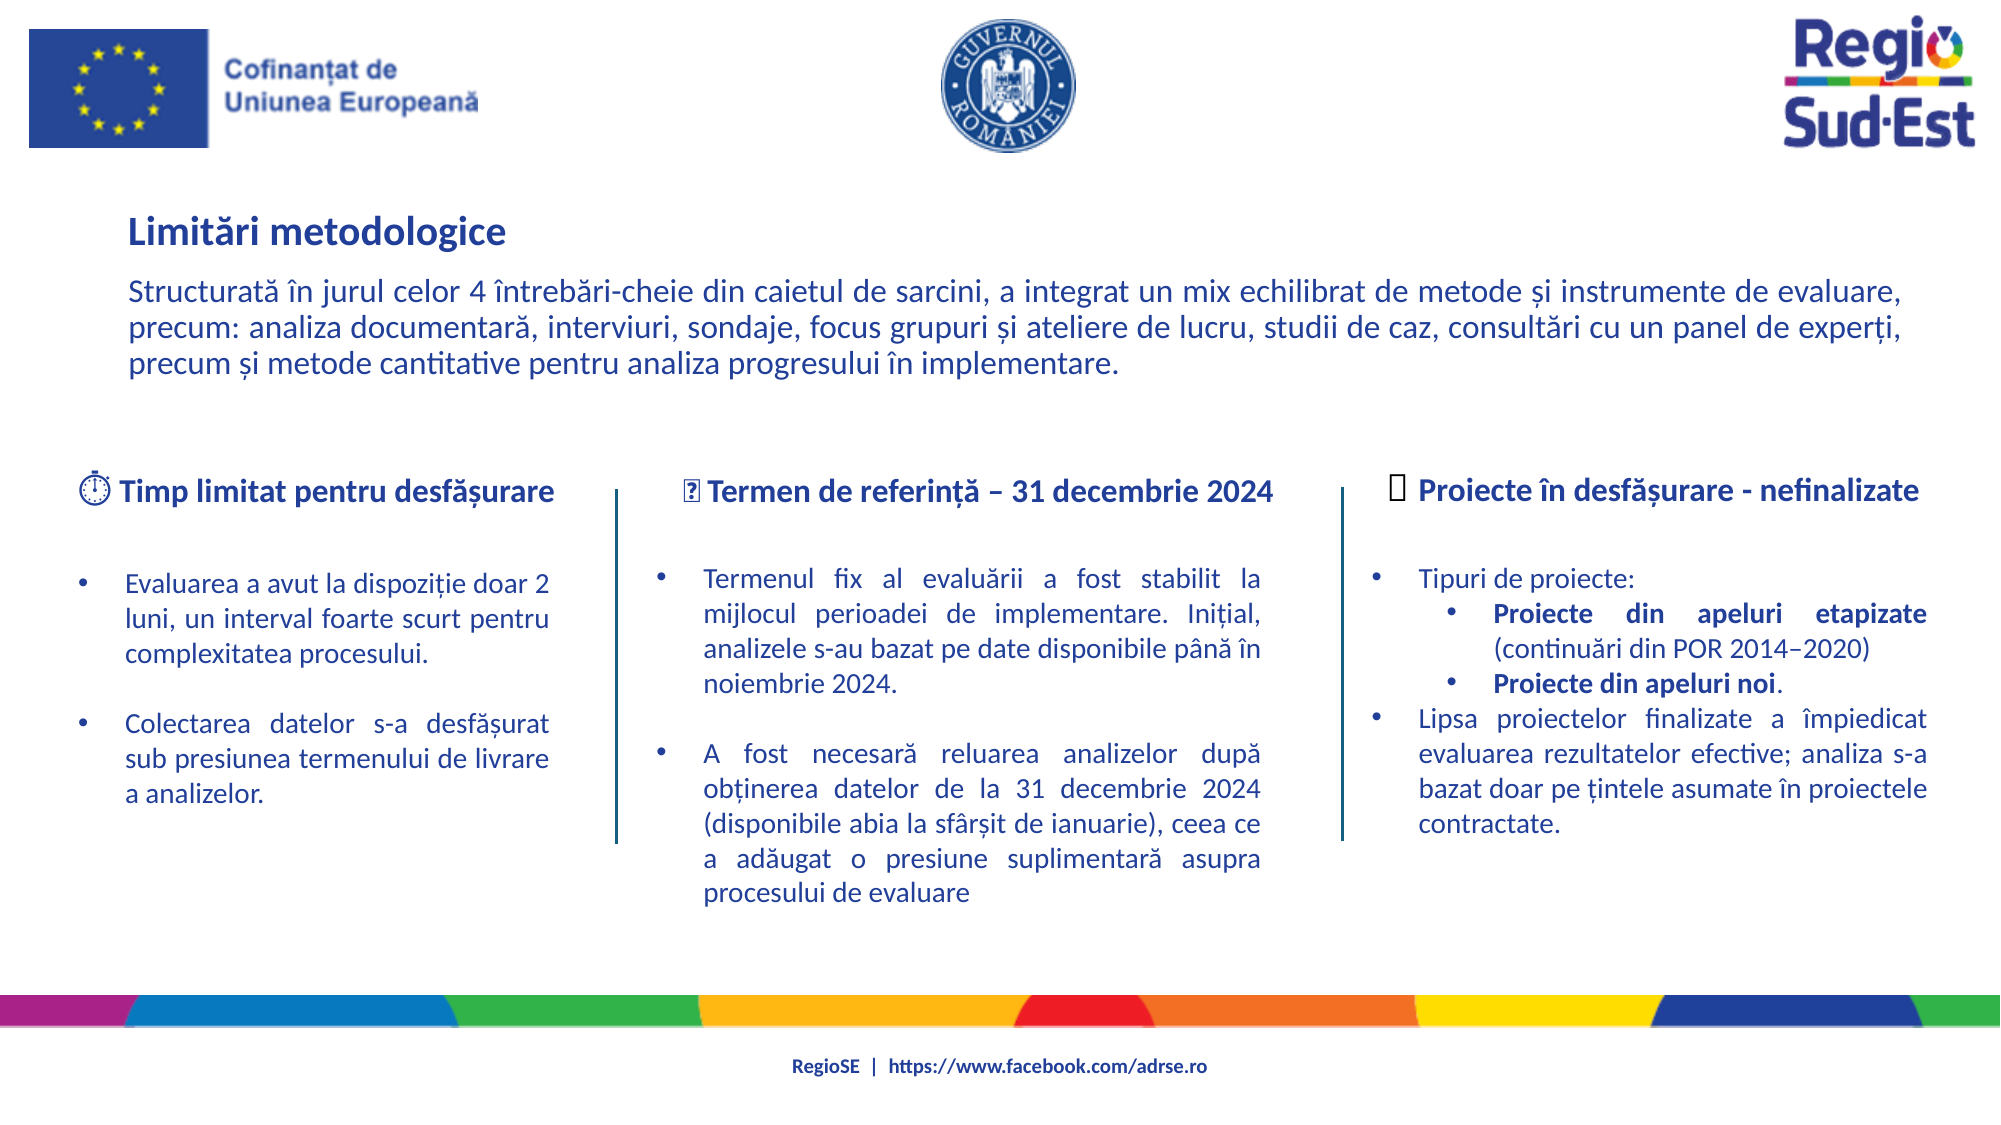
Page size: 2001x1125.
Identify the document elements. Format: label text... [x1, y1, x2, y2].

text_box Limitări metodologice [113, 196, 1213, 261]
text_box RegioSE | https://www.facebook.com/adrse.ro [776, 1029, 1223, 1085]
text_box Tipuri de proiecte: Proiecte din apeluri etapizate (continuări din POR 2014–2020) Proiecte din apeluri noi. Lipsa proiectelor finalizate a împiedicat evaluarea rezultatelor efective; analiza s-a bazat doar pe țintele asumate în proiectele contractate. [1356, 551, 1943, 847]
text_box Termenul fix al evaluării a fost stabilit la mijlocul perioadei de implementare. Inițial, analizele s-au bazat pe date disponibile până în noiembrie 2024. A fost necesară reluarea analizelor după obținerea datelor de la 31 decembrie 2024 (disponibile abia la sfârșit de ianuarie), ceea ce a adăugat o presiune suplimentară asupra procesului de evaluare [641, 551, 1277, 917]
text_box 🧱 Proiecte în desfășurare - nefinalizate [1371, 456, 2000, 517]
text_box ⏱️ Timp limitat pentru desfășurare [63, 461, 607, 516]
picture [28, 28, 478, 148]
picture [0, 995, 2000, 1029]
subtitle Structurată în jurul celor 4 întrebări-cheie din caietul de sarcini, a integrat un mix echilibrat de metode și instrumente de evaluare, precum: analiza documentară, interviuri, sondaje, focus grupuri și ateliere de lucru, studii de caz, consultări cu un panel de experți, precum și metode cantitative pentru analiza progresului în implementare. [113, 266, 1920, 327]
picture [1759, 0, 2000, 220]
text_box 📅 Termen de referință – 31 decembrie 2024 [607, 461, 1351, 516]
text_box Evaluarea a avut la dispoziție doar 2 luni, un interval foarte scurt pentru complexitatea procesului. Colectarea datelor s-a desfășurat sub presiunea termenului de livrare a analizelor. [63, 557, 565, 817]
picture [941, 19, 1076, 153]
